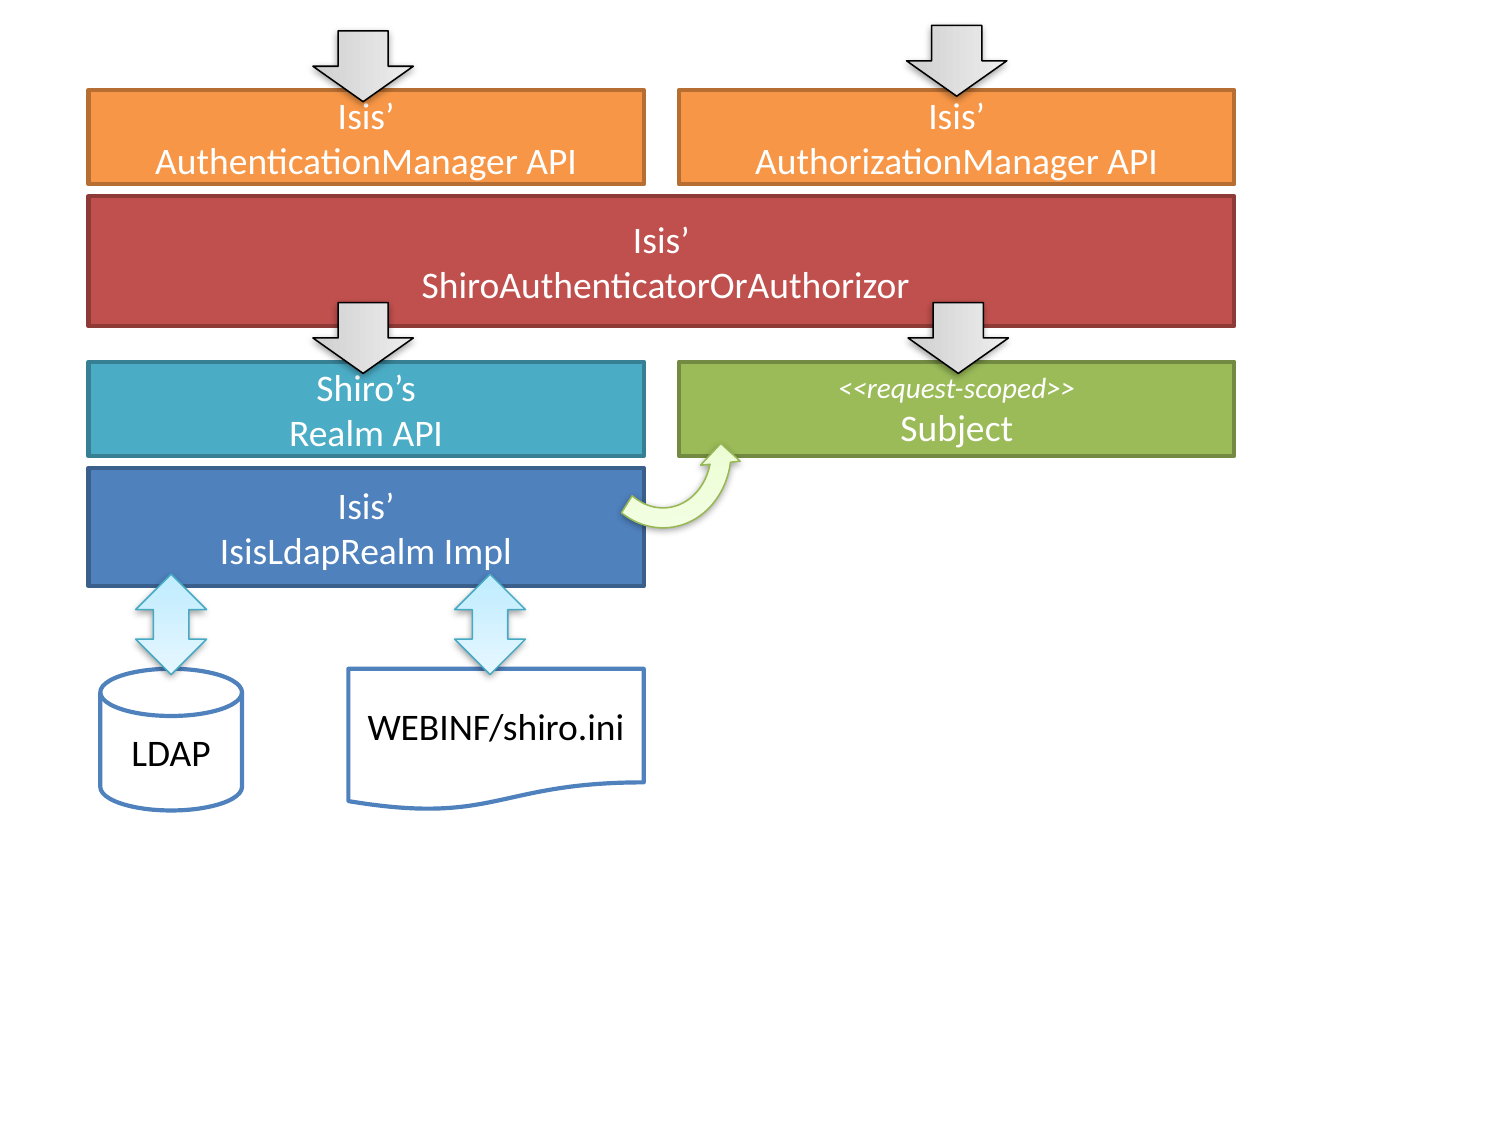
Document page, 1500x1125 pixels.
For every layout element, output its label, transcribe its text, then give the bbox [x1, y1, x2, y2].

text_box Shiro’s Realm API [86, 360, 646, 458]
text_box Isis’ IsisLdapRealm Impl [86, 466, 646, 588]
text_box Isis’ AuthorizationManager API [677, 88, 1236, 186]
text_box [620, 442, 741, 529]
text_box Isis’ ShiroAuthenticatorOrAuthorizor [86, 194, 1236, 328]
text_box WEBINF/shiro.ini [346, 666, 646, 811]
text_box [312, 30, 415, 103]
text_box [907, 301, 1010, 375]
text_box Isis’ AuthenticationManager API [86, 88, 646, 186]
text_box [905, 24, 1008, 97]
text_box [453, 573, 527, 676]
text_box [312, 301, 415, 375]
text_box <<request-scoped>> Subject [677, 360, 1236, 458]
text_box LDAP [98, 667, 245, 813]
text_box [134, 573, 208, 676]
